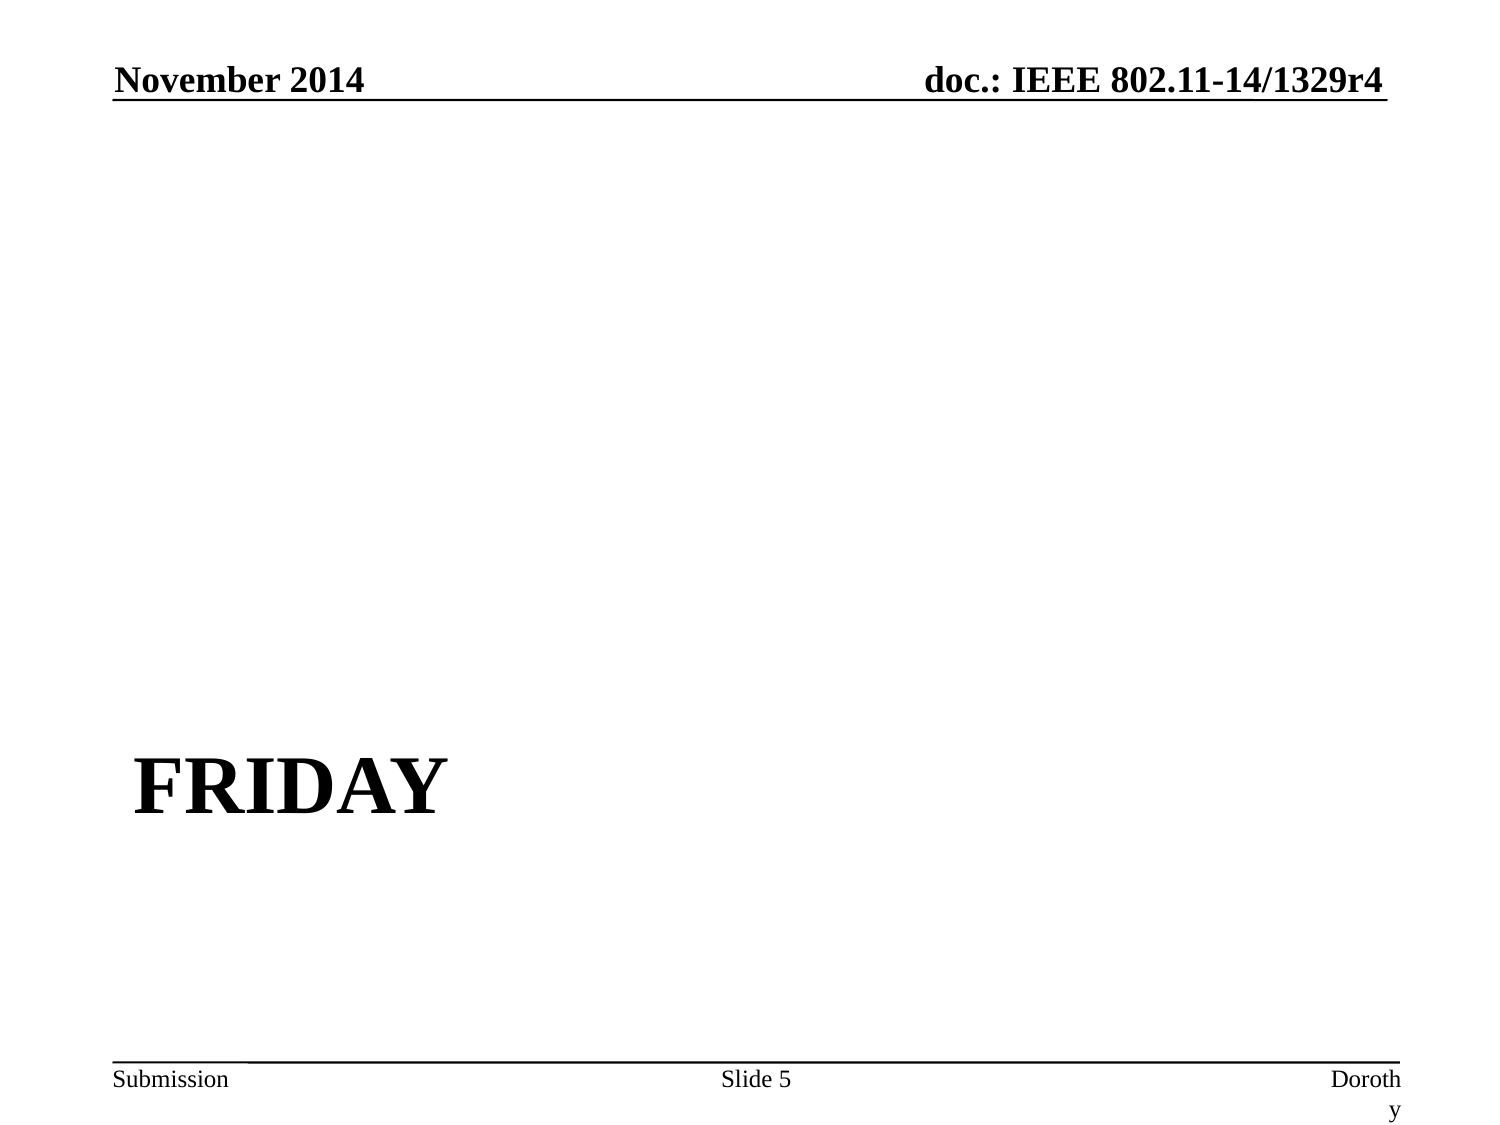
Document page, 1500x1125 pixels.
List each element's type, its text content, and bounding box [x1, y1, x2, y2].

slide_number Slide 5 [712, 1061, 800, 1093]
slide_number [114, 54, 374, 101]
footer Dorothy Stanley, Aruba Networks [1324, 1061, 1402, 1093]
title Friday [118, 722, 1394, 947]
